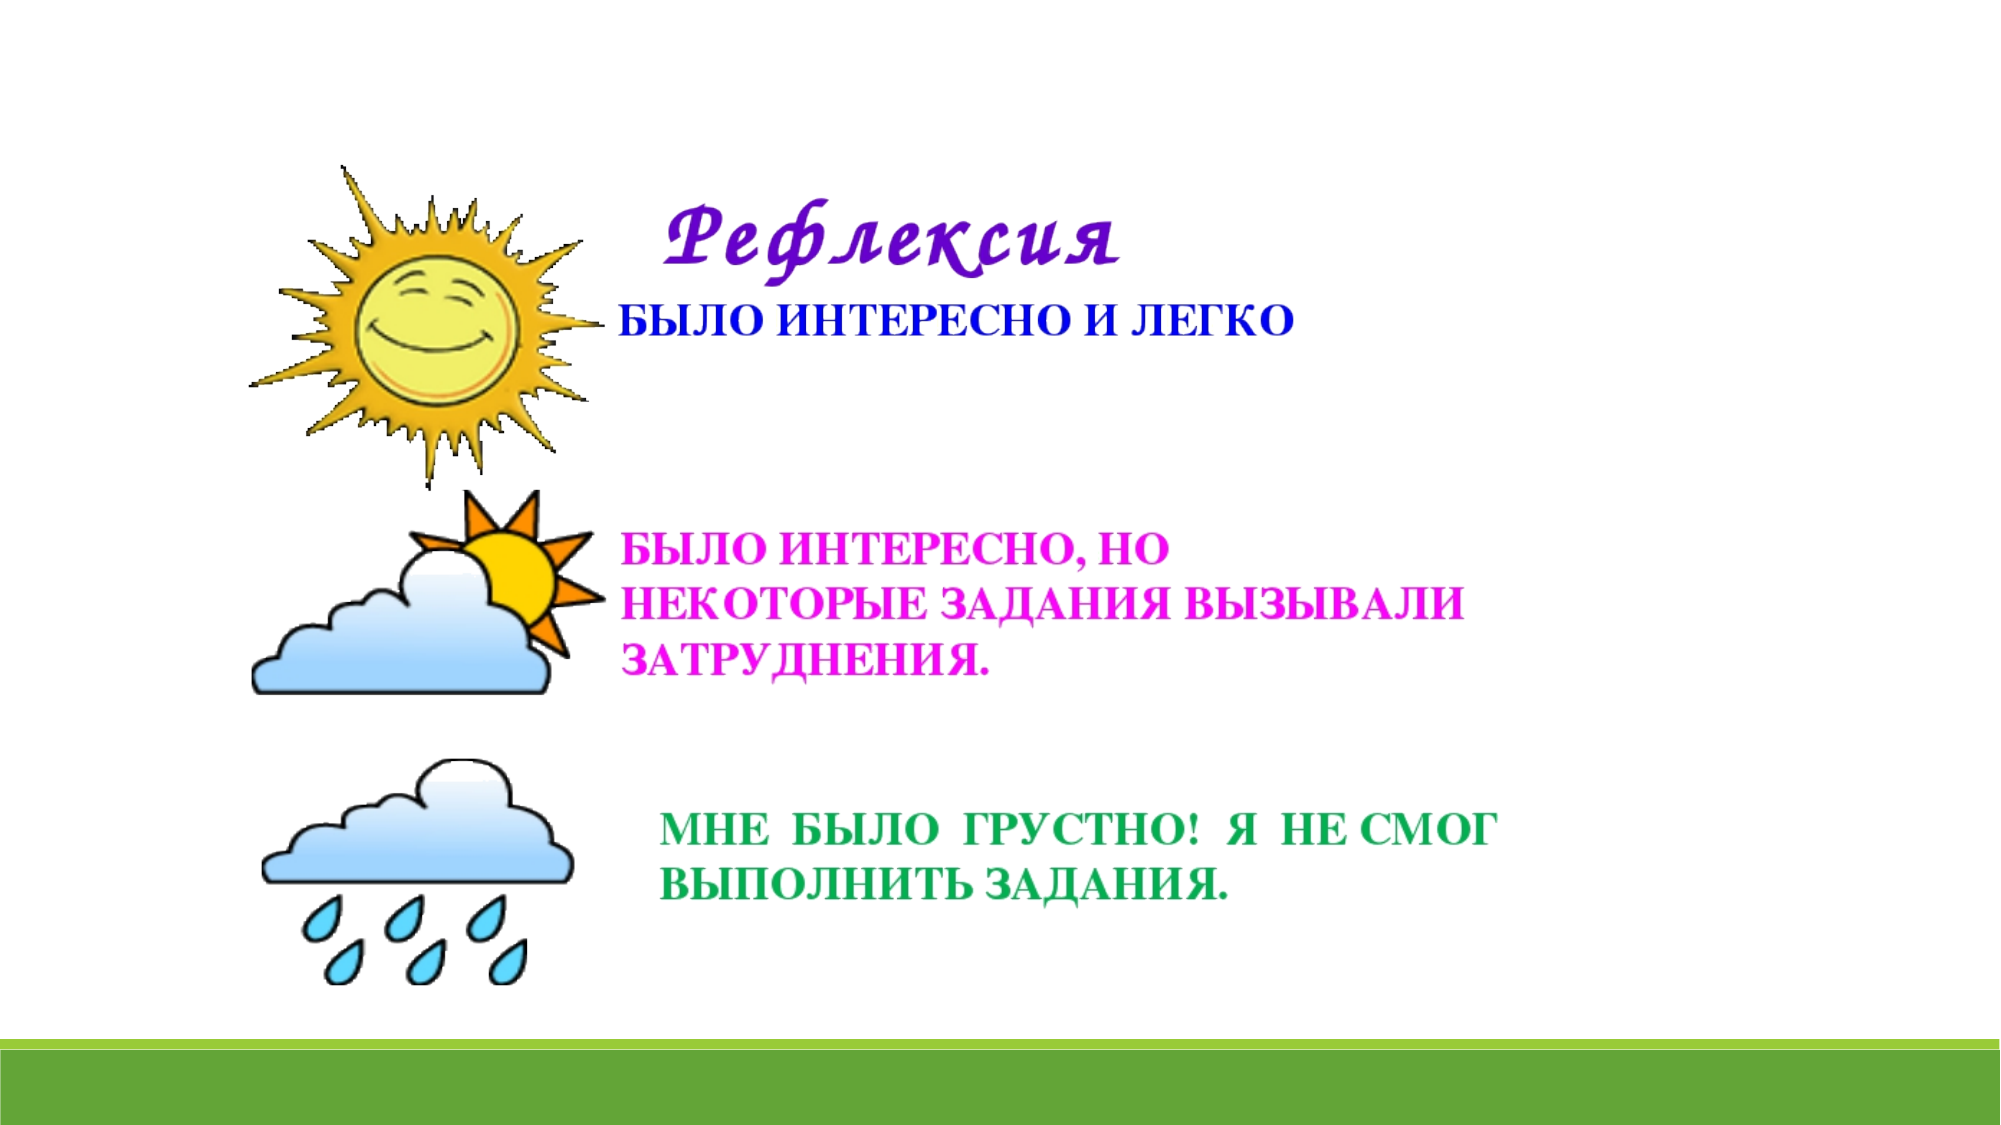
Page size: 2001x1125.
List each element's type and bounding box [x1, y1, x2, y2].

picture [229, 36, 1610, 1072]
